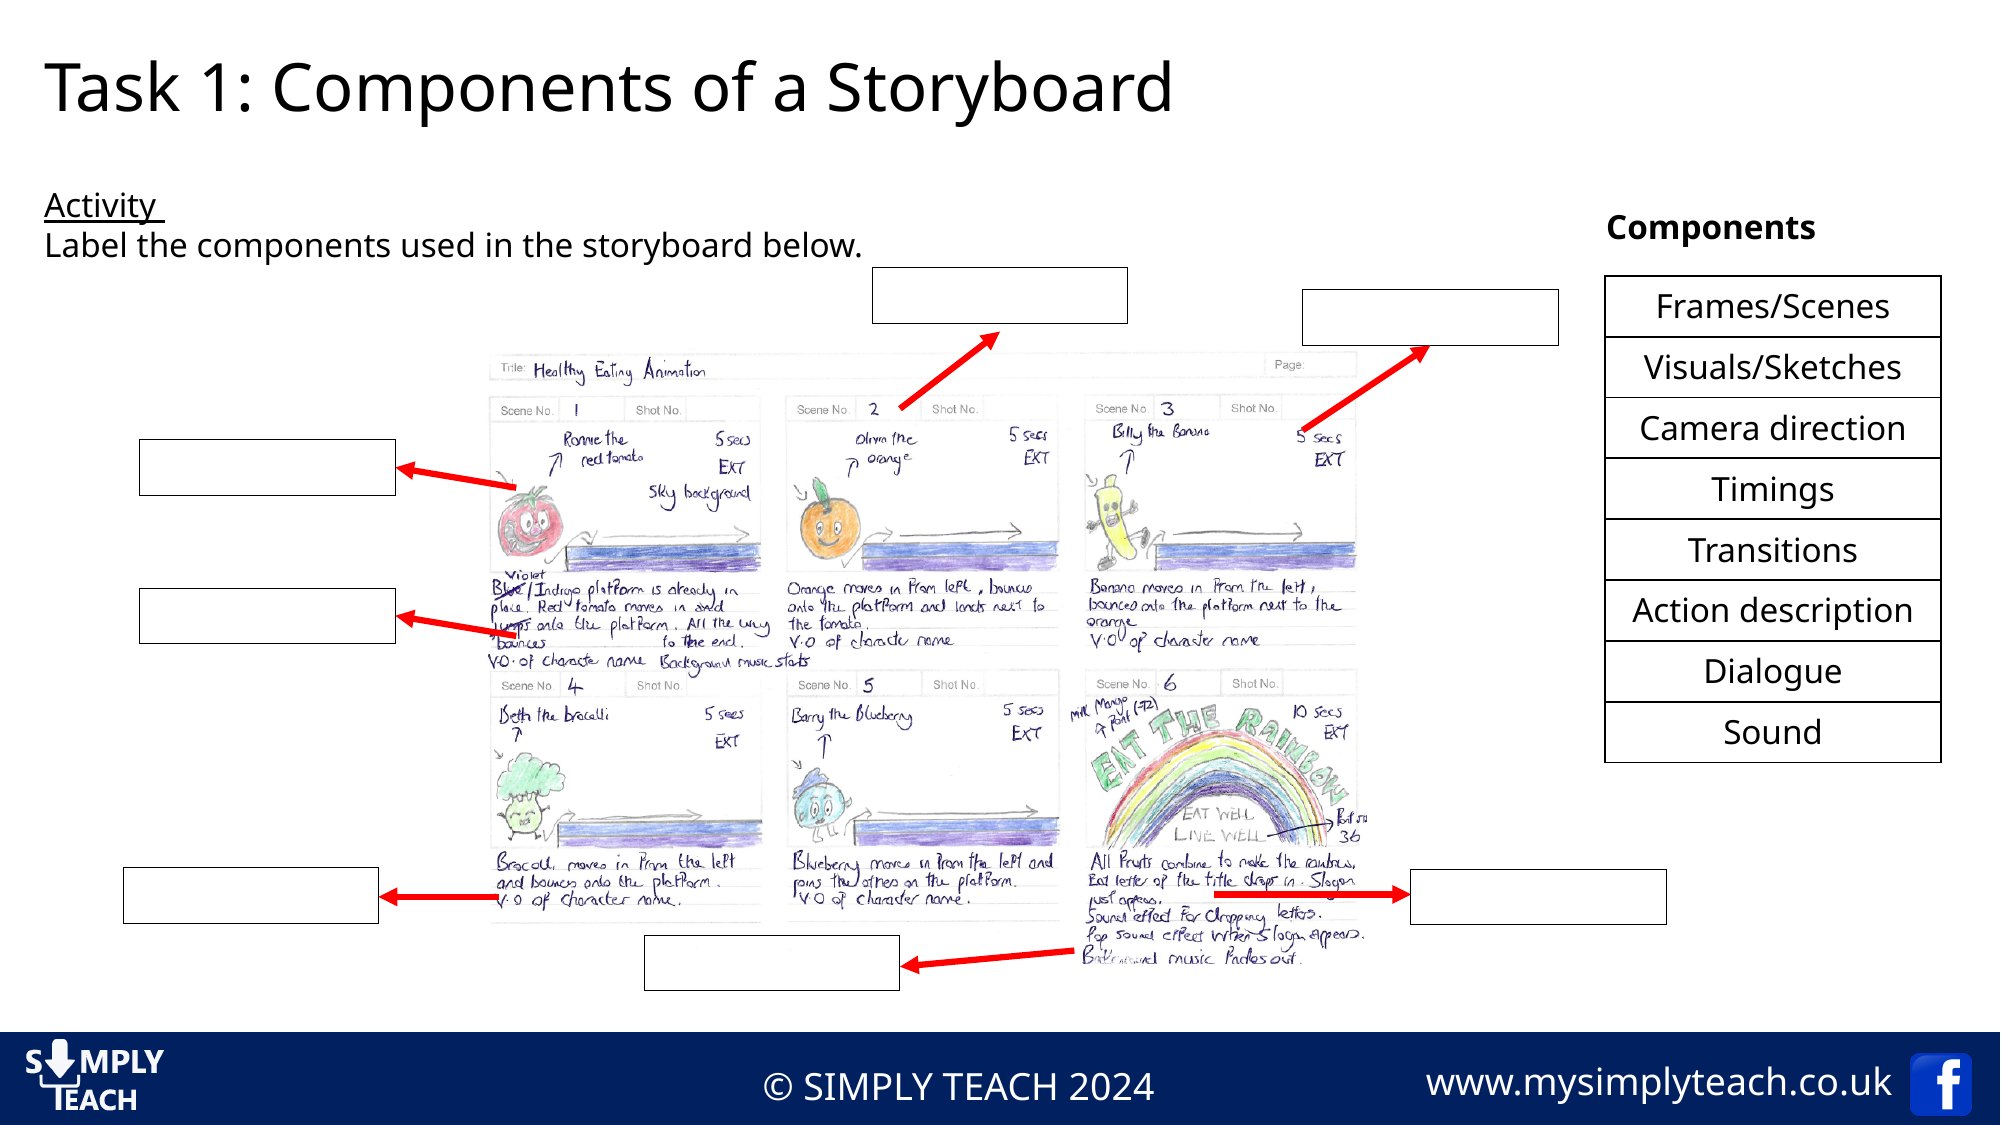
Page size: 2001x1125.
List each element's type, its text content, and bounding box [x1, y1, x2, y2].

table_header Frames/Scenes [1606, 277, 1940, 336]
table_cell Timings [1606, 459, 1940, 518]
text_box [644, 964, 900, 991]
text_box [123, 867, 379, 924]
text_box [1302, 345, 1431, 431]
text_box Activity Label the components used in the storyboard below. [29, 176, 1908, 272]
table_cell Dialogue [1606, 642, 1940, 701]
text_box [1410, 869, 1667, 925]
text_box Task 1: Components of a Storyboard [29, 37, 1687, 133]
text_box [872, 267, 1128, 324]
table_cell Camera direction [1606, 398, 1940, 457]
table_cell Action description [1606, 581, 1940, 640]
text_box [899, 331, 1000, 409]
text_box [139, 439, 396, 496]
table_cell Transitions [1606, 520, 1940, 579]
picture [15, 1033, 182, 1122]
text_box [1302, 289, 1559, 346]
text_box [395, 615, 517, 636]
table_cell Sound [1606, 703, 1940, 762]
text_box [395, 467, 517, 488]
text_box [899, 950, 1075, 967]
table_cell Visuals/Sketches [1606, 338, 1940, 397]
picture [1907, 1050, 1976, 1119]
text_box © SIMPLY TEACH 2024 [621, 1055, 1296, 1115]
picture [483, 345, 1367, 964]
text_box Components [1591, 198, 1908, 254]
text_box www.mysimplyteach.co.uk [1411, 1050, 1907, 1111]
text_box [0, 1032, 2000, 1125]
text_box [139, 588, 396, 644]
